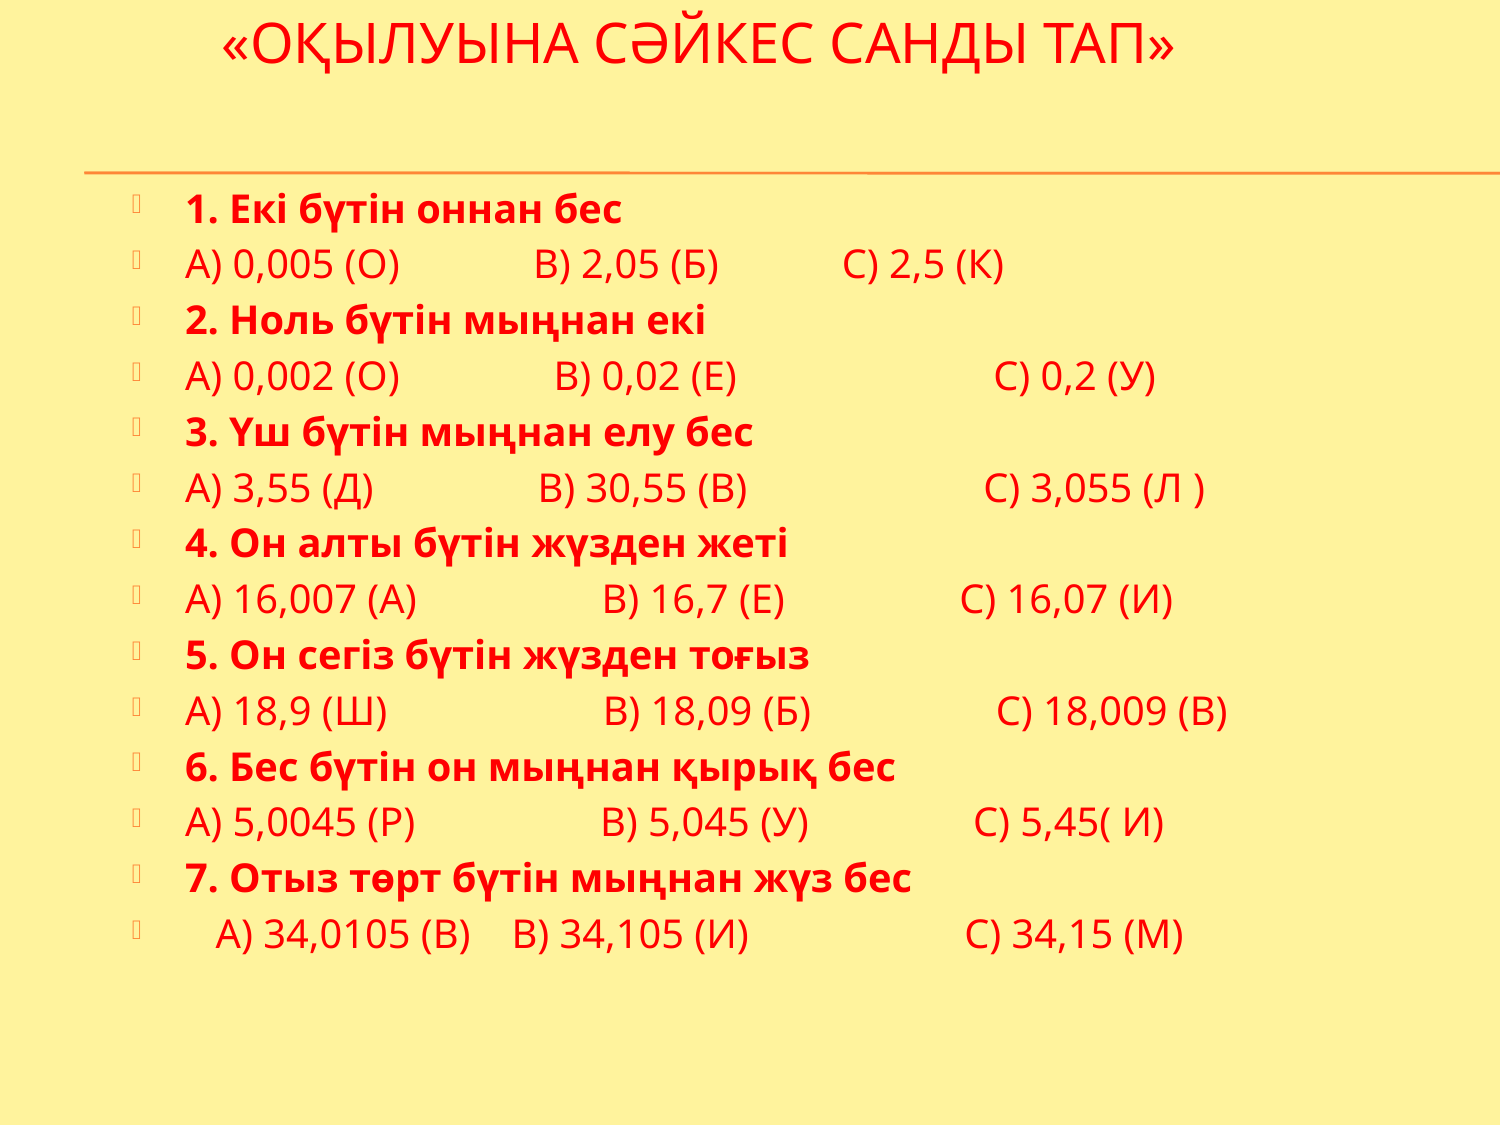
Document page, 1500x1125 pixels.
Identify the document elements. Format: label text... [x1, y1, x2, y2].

title «Оқылуына сәйкес санды тап» [105, 0, 1293, 82]
list 1. Екі бүтін оннан бес А) 0,005 (О) В) 2,05 (Б) С) 2,5 (К) 2. Ноль бүтін мыңнан екі А) 0,002 (О) В) 0,02 (Е) С) 0,2 (У) 3. Үш бүтін мыңнан елу бес А) 3,55 (Д) В) 30,55 (В) С) 3,055 (Л ) 4. Он алты бүтін жүзден жеті А) 16,007 (А) В) 16,7 (Е) С) 16,07 (И) 5. Он сегіз бүтін жүзден тоғыз А) 18,9 (Ш) В) 18,09 (Б) С) 18,009 (В) 6. Бес бүтін он мыңнан қырық бес А) 5,0045 (Р) В) 5,045 (У) С) 5,45( И) 7. Отыз төрт бүтін мыңнан жүз бес А) 34,0105 (В) В) 34,105 (И) С) 34,15 (М) [117, 175, 1390, 973]
